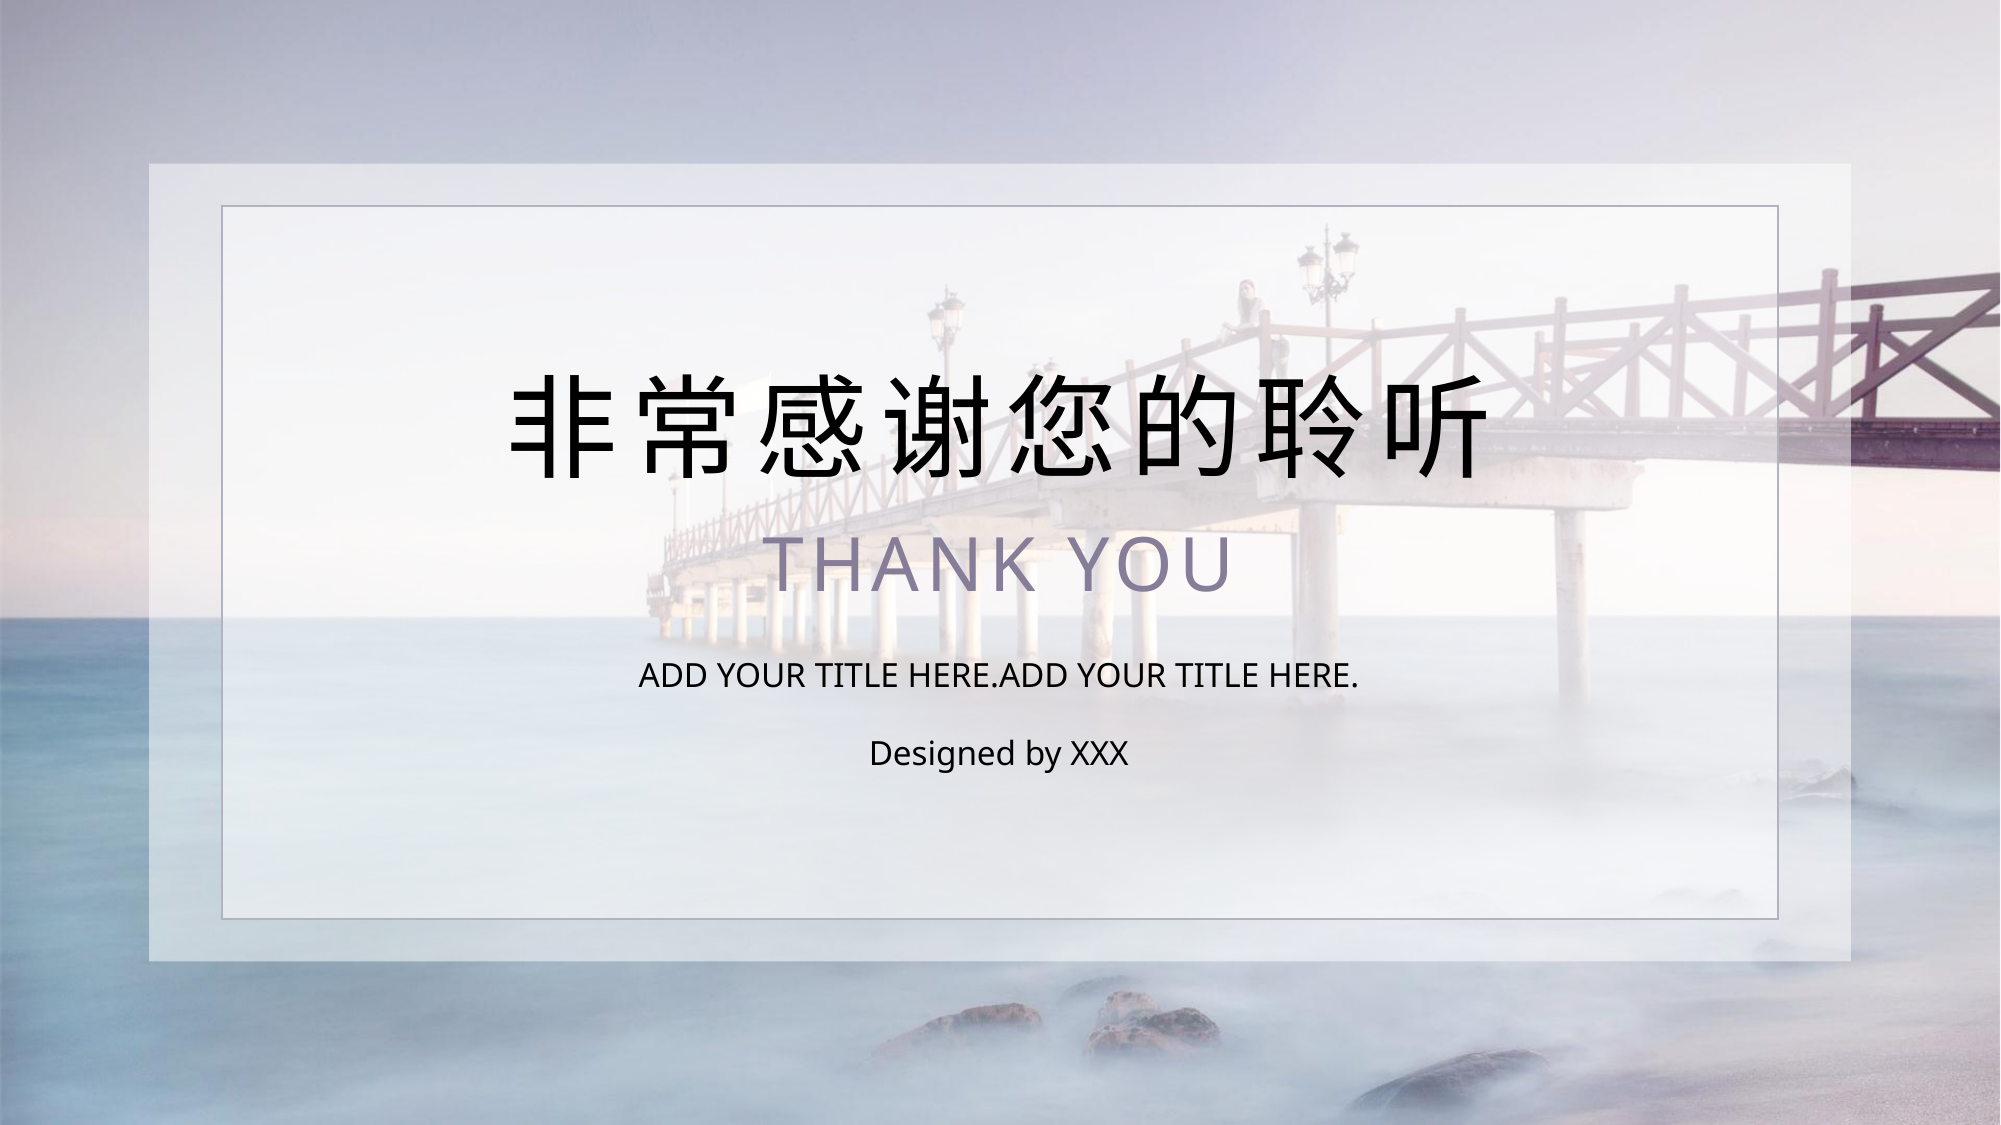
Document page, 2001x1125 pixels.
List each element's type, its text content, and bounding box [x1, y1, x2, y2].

text_box 非常感谢您的聆听 [461, 349, 1538, 500]
text_box THANK YOU [608, 508, 1389, 614]
text_box [221, 205, 1779, 920]
picture [0, 0, 2001, 1125]
text_box Designed by XXX [716, 724, 1282, 780]
text_box ADD YOUR TITLE HERE.ADD YOUR TITLE HERE. [493, 647, 1506, 702]
text_box [148, 162, 1852, 962]
